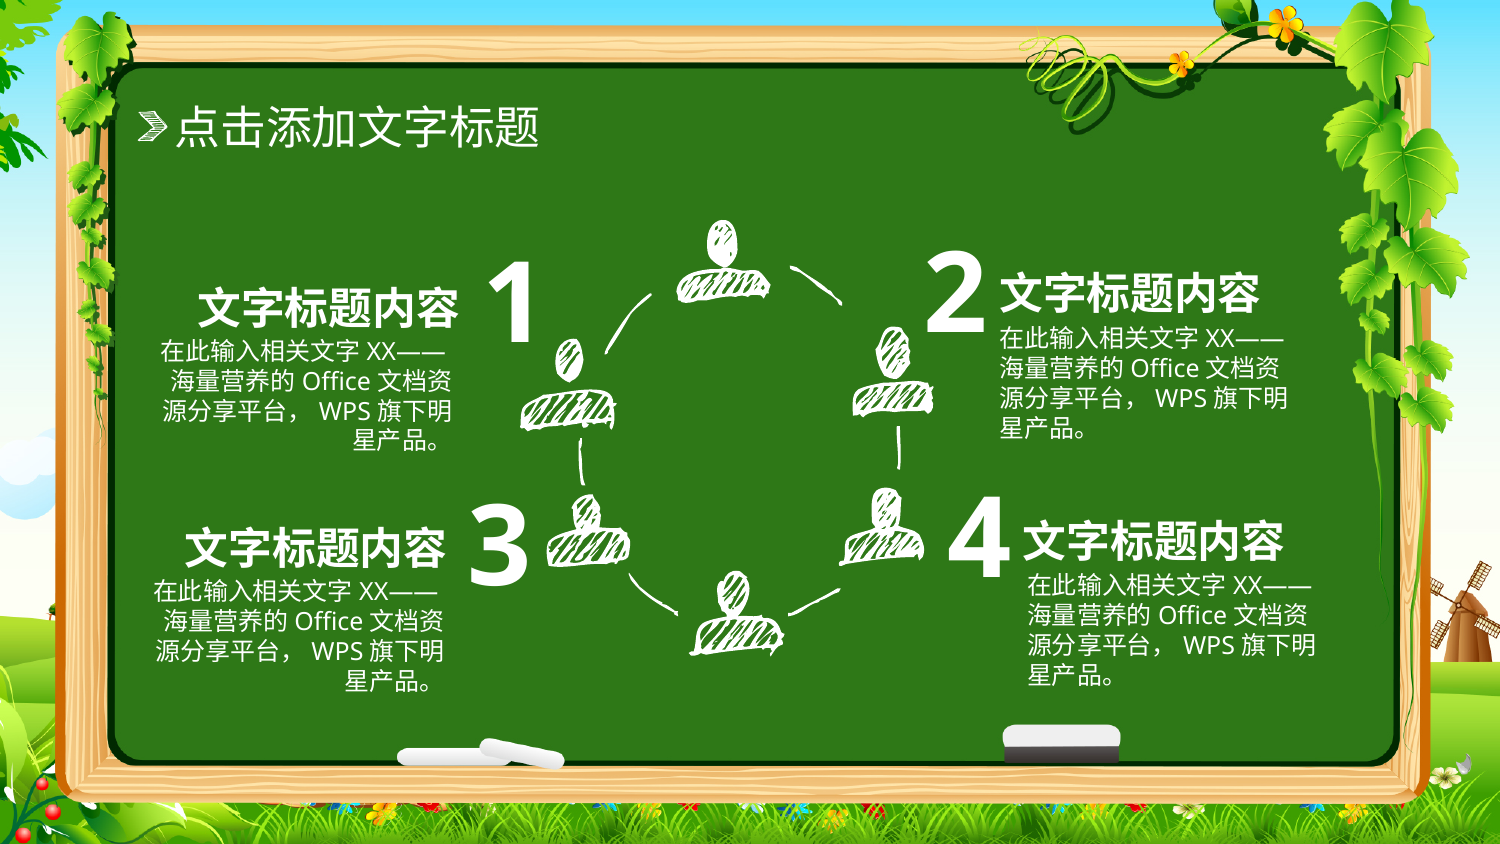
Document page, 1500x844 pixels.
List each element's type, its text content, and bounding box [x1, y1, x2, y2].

text_box 文字标题内容 [1022, 514, 1286, 564]
text_box 在此输入相关文字XX——海量营养的Office文档资源分享平台，WPS旗下明星产品。 [145, 329, 464, 461]
picture [0, 0, 1500, 844]
text_box 4 [936, 458, 1011, 606]
text_box 3 [455, 467, 518, 614]
text_box 在此输入相关文字XX——海量营养的Office文档资源分享平台，WPS旗下明星产品。 [988, 317, 1306, 448]
text_box 点击添加文字标题 [174, 98, 542, 154]
text_box 1 [471, 224, 518, 371]
text_box 在此输入相关文字XX——海量营养的Office文档资源分享平台，WPS旗下明星产品。 [138, 569, 456, 701]
text_box 在此输入相关文字XX——海量营养的Office文档资源分享平台，WPS旗下明星产品。 [1015, 564, 1334, 695]
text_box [518, 218, 935, 659]
text_box 文字标题内容 [999, 265, 1263, 317]
text_box 文字标题内容 [197, 280, 460, 329]
text_box 2 [912, 214, 987, 361]
text_box 文字标题内容 [184, 521, 448, 569]
text_box [137, 110, 168, 142]
